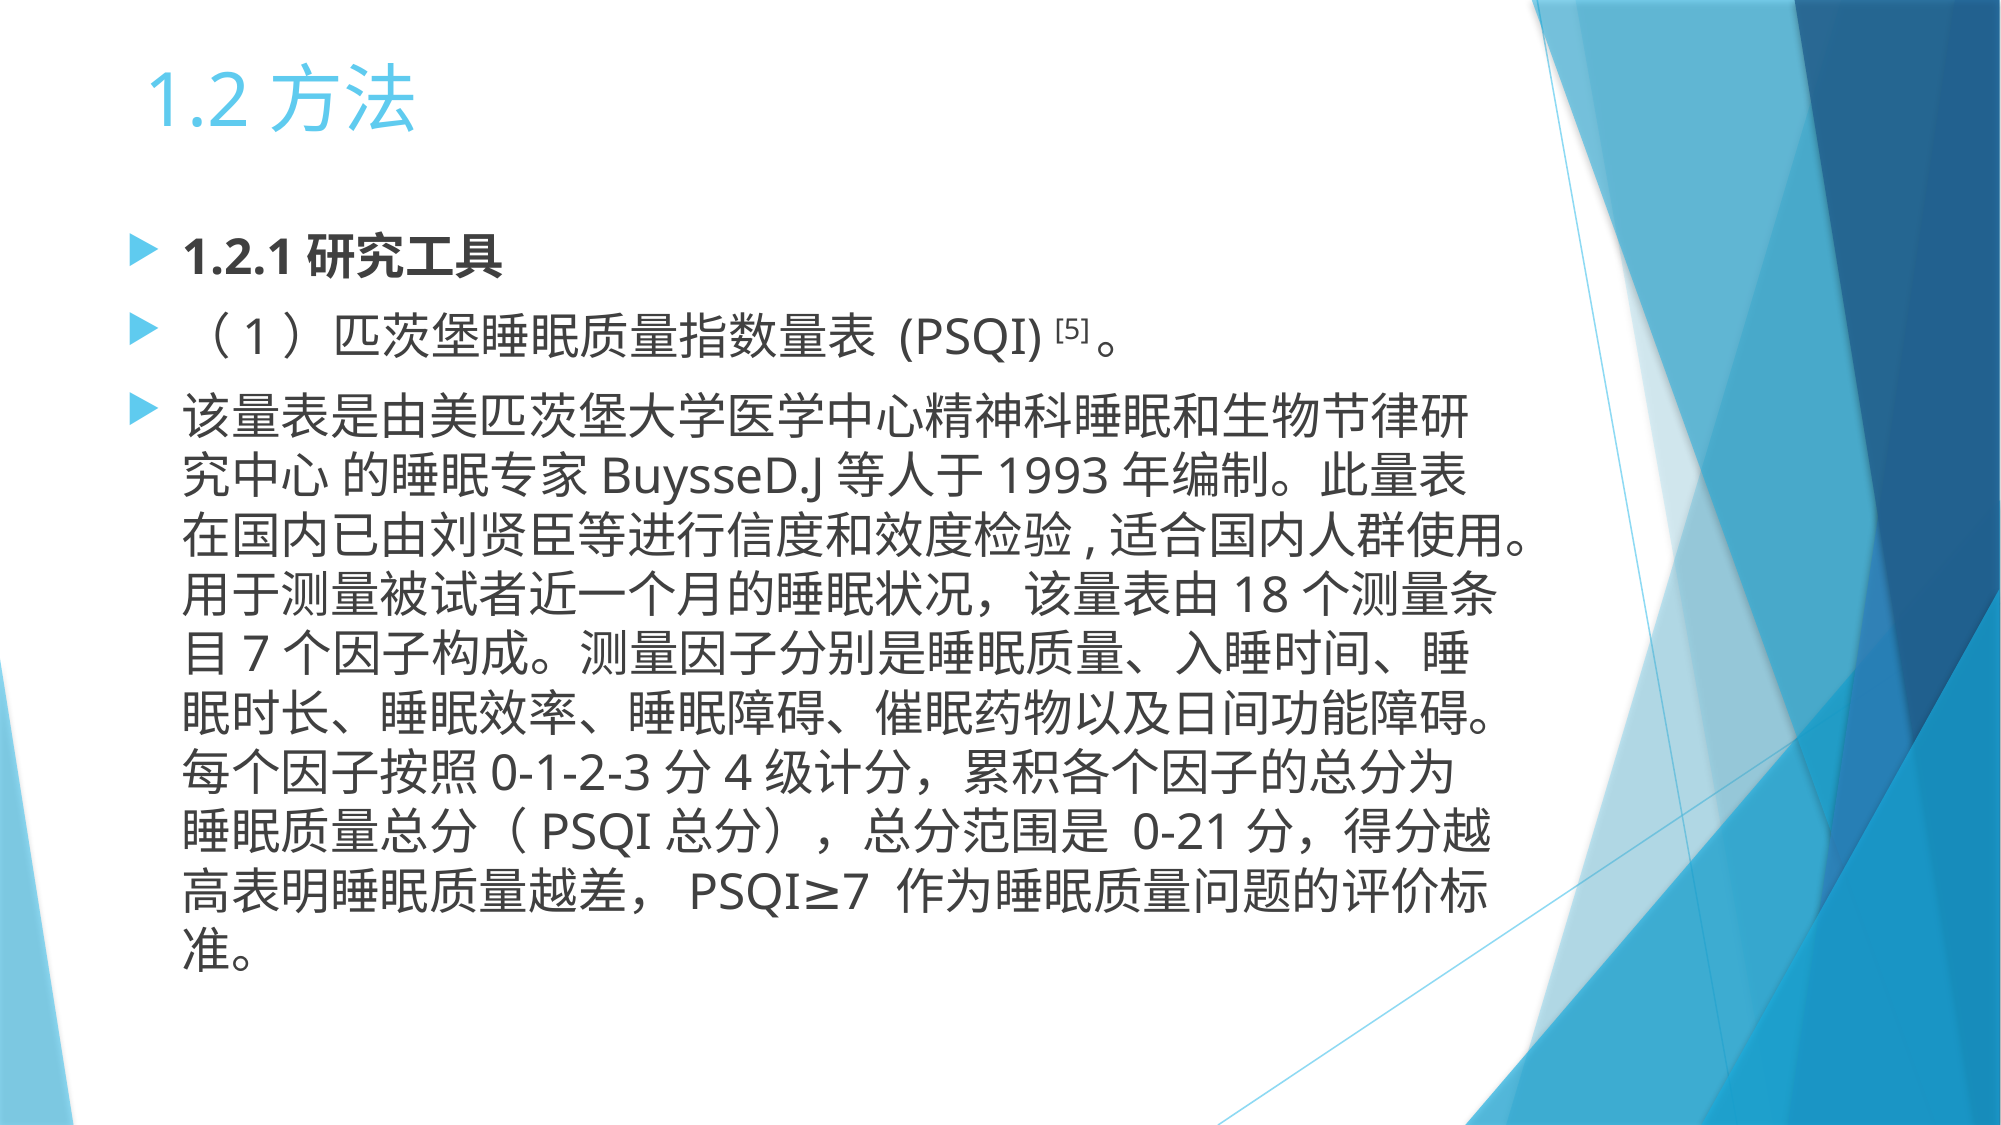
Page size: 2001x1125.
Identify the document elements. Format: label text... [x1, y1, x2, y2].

list 1.2.1研究工具 （1）匹茨堡睡眠质量指数量表 (PSQI) [5]。 该量表是由美匹茨堡大学医学中心精神科睡眠和生物节律研究中心 的睡眠专家BuysseD.J等人于1993年编制。此量表在国内已由刘贤臣等进行信度和效度检验,适合国内人群使用。用于测量被试者近一个月的睡眠状况，该量表由18个测量条目7个因子构成。测量因子分别是睡眠质量、入睡时间、睡眠时长、睡眠效率、睡眠障碍、催眠药物以及日间功能障碍。每个因子按照0-1-2-3分4级计分，累积各个因子的总分为睡眠质量总分（PSQI总分），总分范围是 0-21分，得分越高表明睡眠质量越差，PSQI≥7 作为睡眠质量问题的评价标准。 [111, 217, 1522, 992]
title 1.2方法 [129, 43, 1541, 261]
